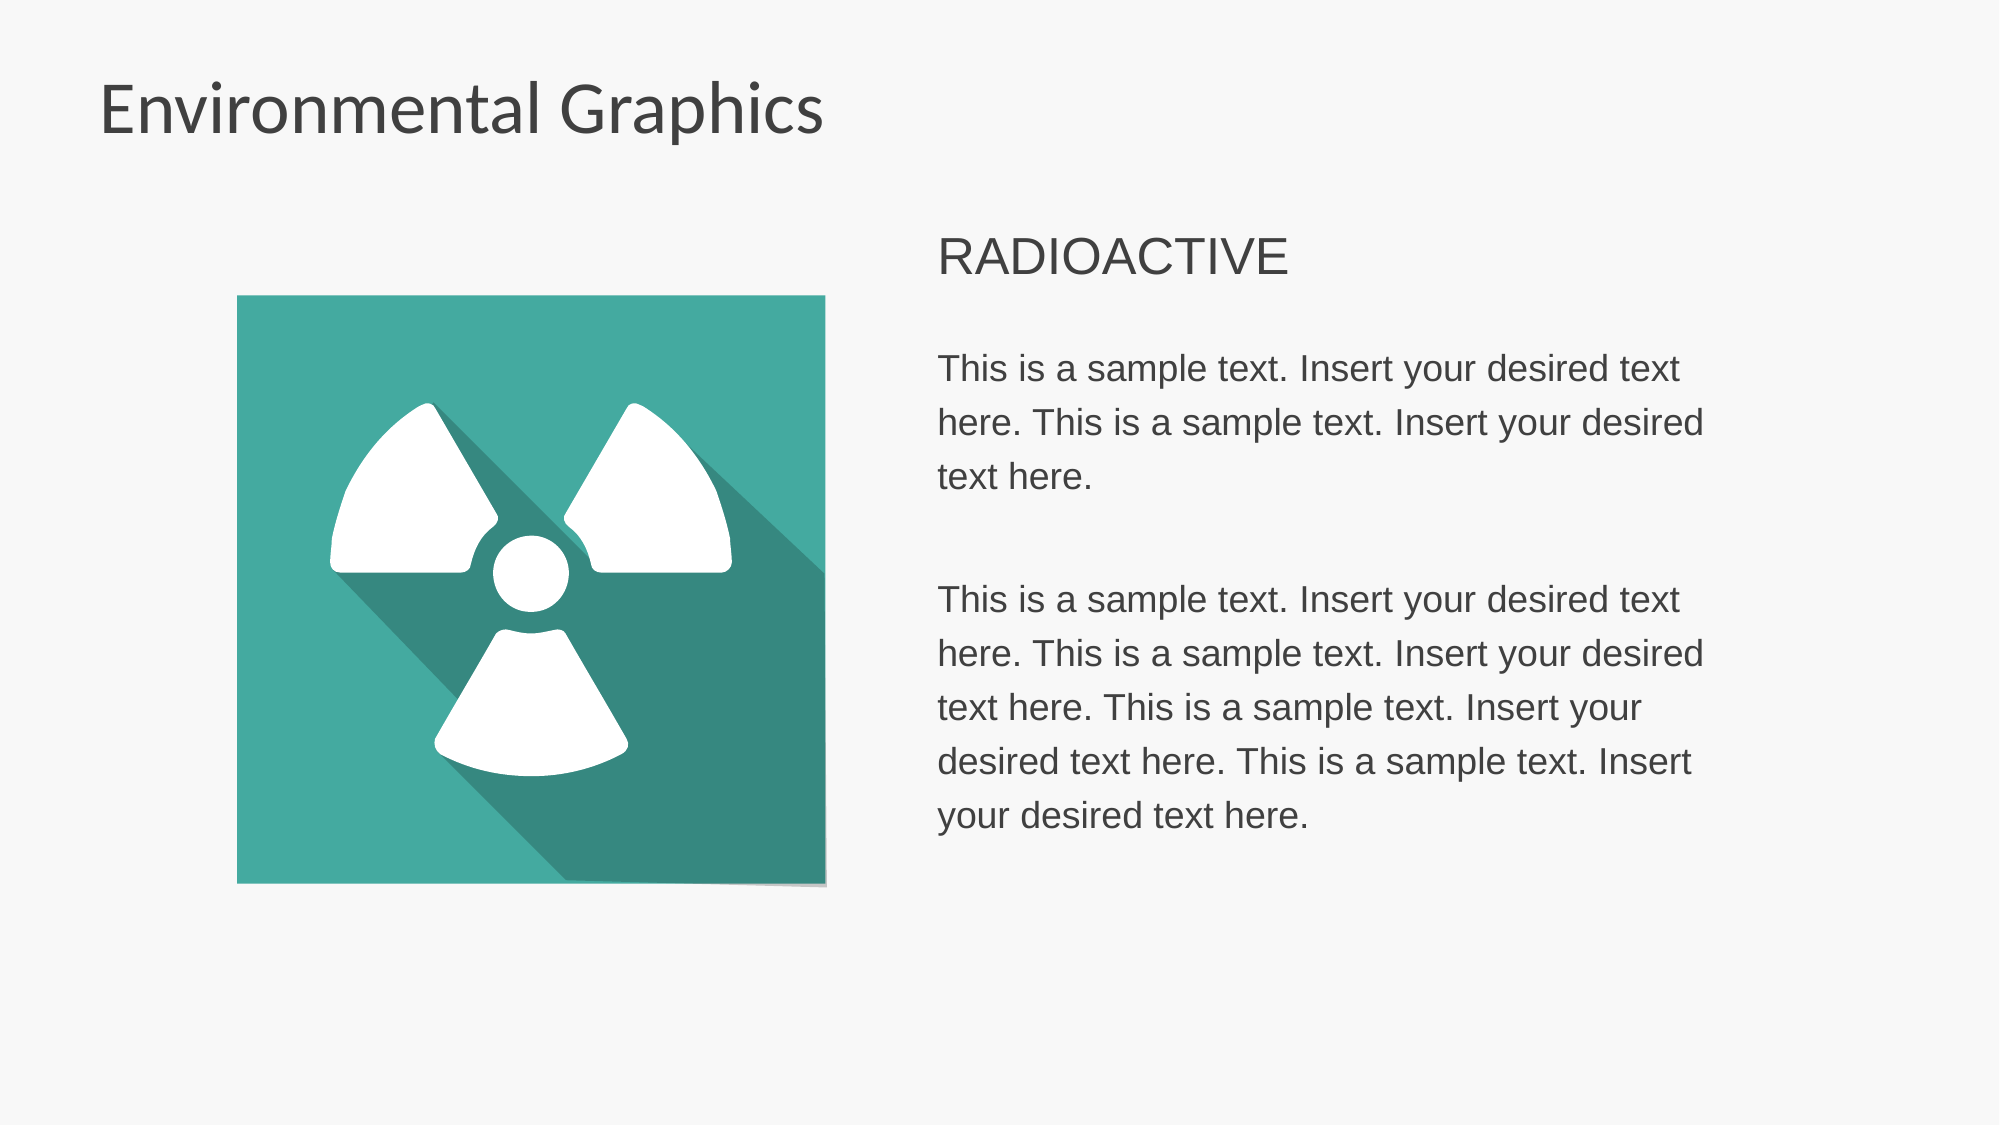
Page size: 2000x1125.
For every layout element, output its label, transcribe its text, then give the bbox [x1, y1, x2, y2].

list This is a sample text. Insert your desired text here. This is a sample text. Insert your desired text here. This is a sample text. Insert your desired text here. This is a sample text. Insert your desired text here. This is a sample text. Insert your desired text here. This is a sample text. Insert your desired text here. [937, 324, 1768, 963]
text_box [236, 295, 828, 888]
list RADIOACTIVE [937, 212, 1768, 313]
title Environmental Graphics [99, 45, 1900, 162]
